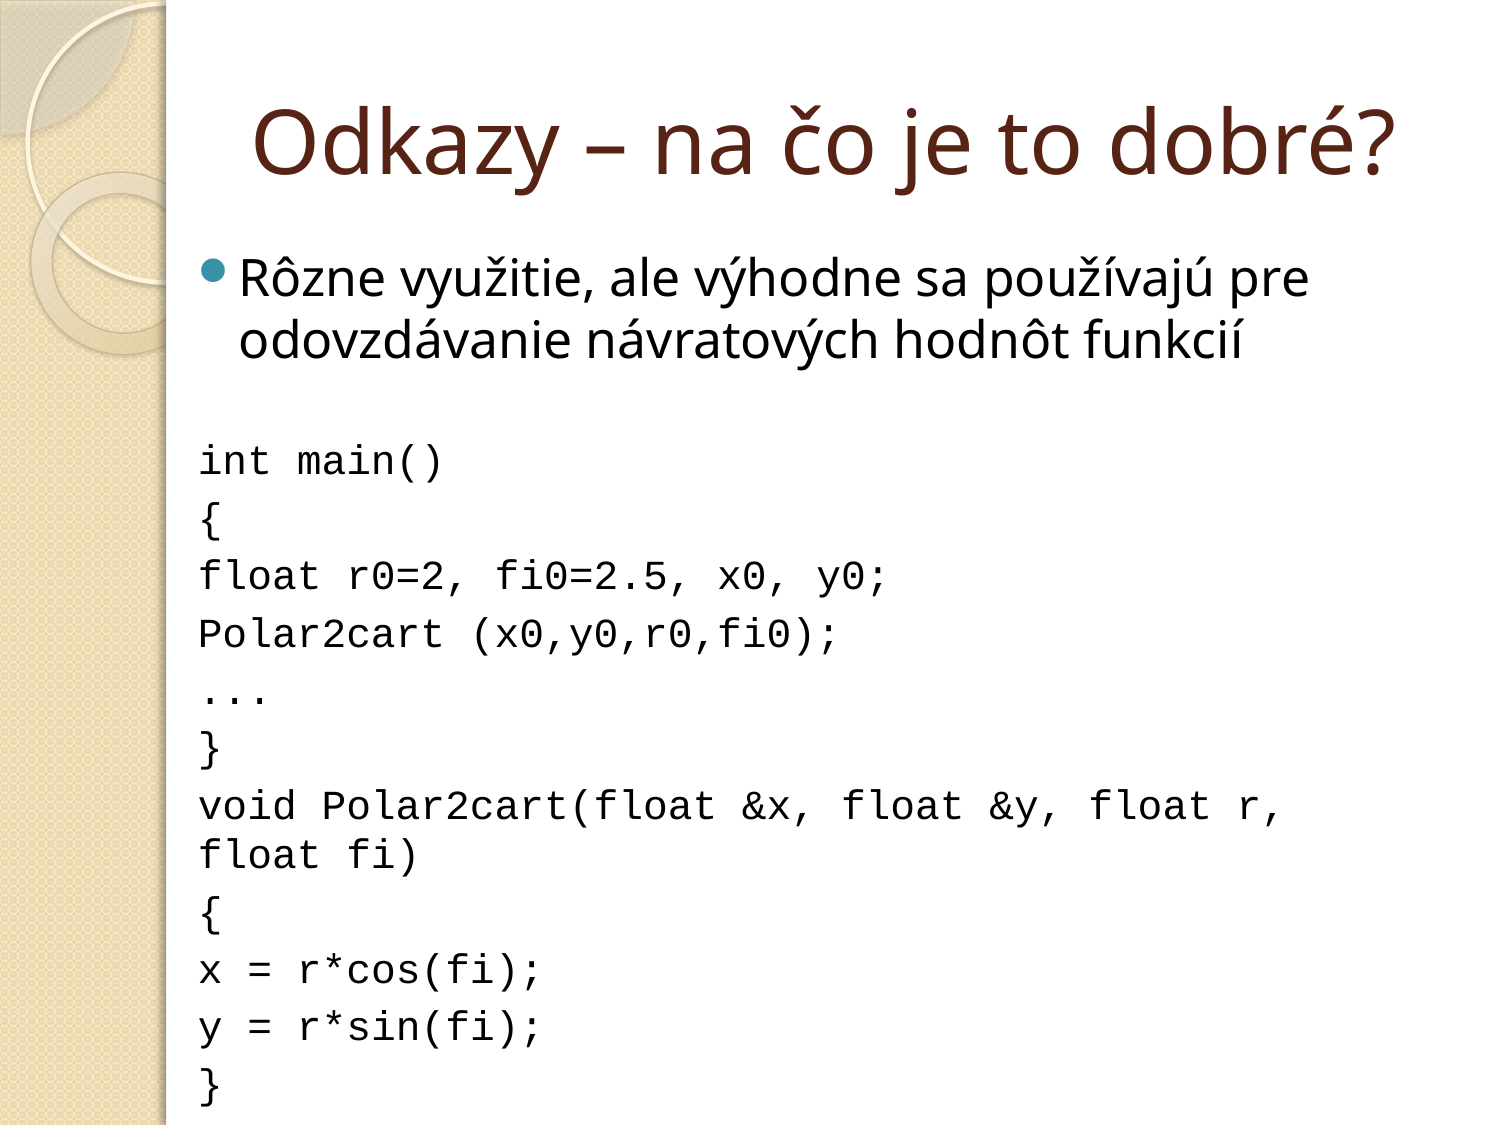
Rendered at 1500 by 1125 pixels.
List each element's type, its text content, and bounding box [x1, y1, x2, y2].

list Rôzne využitie, ale výhodne sa používajú pre odovzdávanie návratových hodnôt funkcií int main() { float r0=2, fi0=2.5, x0, y0; Polar2cart (x0,y0,r0,fi0); ... } void Polar2cart(float &x, float &y, float r, float fi) { x = r*cos(fi); y = r*sin(fi); } [171, 237, 1466, 1125]
title Odkazy – na čo je to dobré? [235, 45, 1466, 233]
